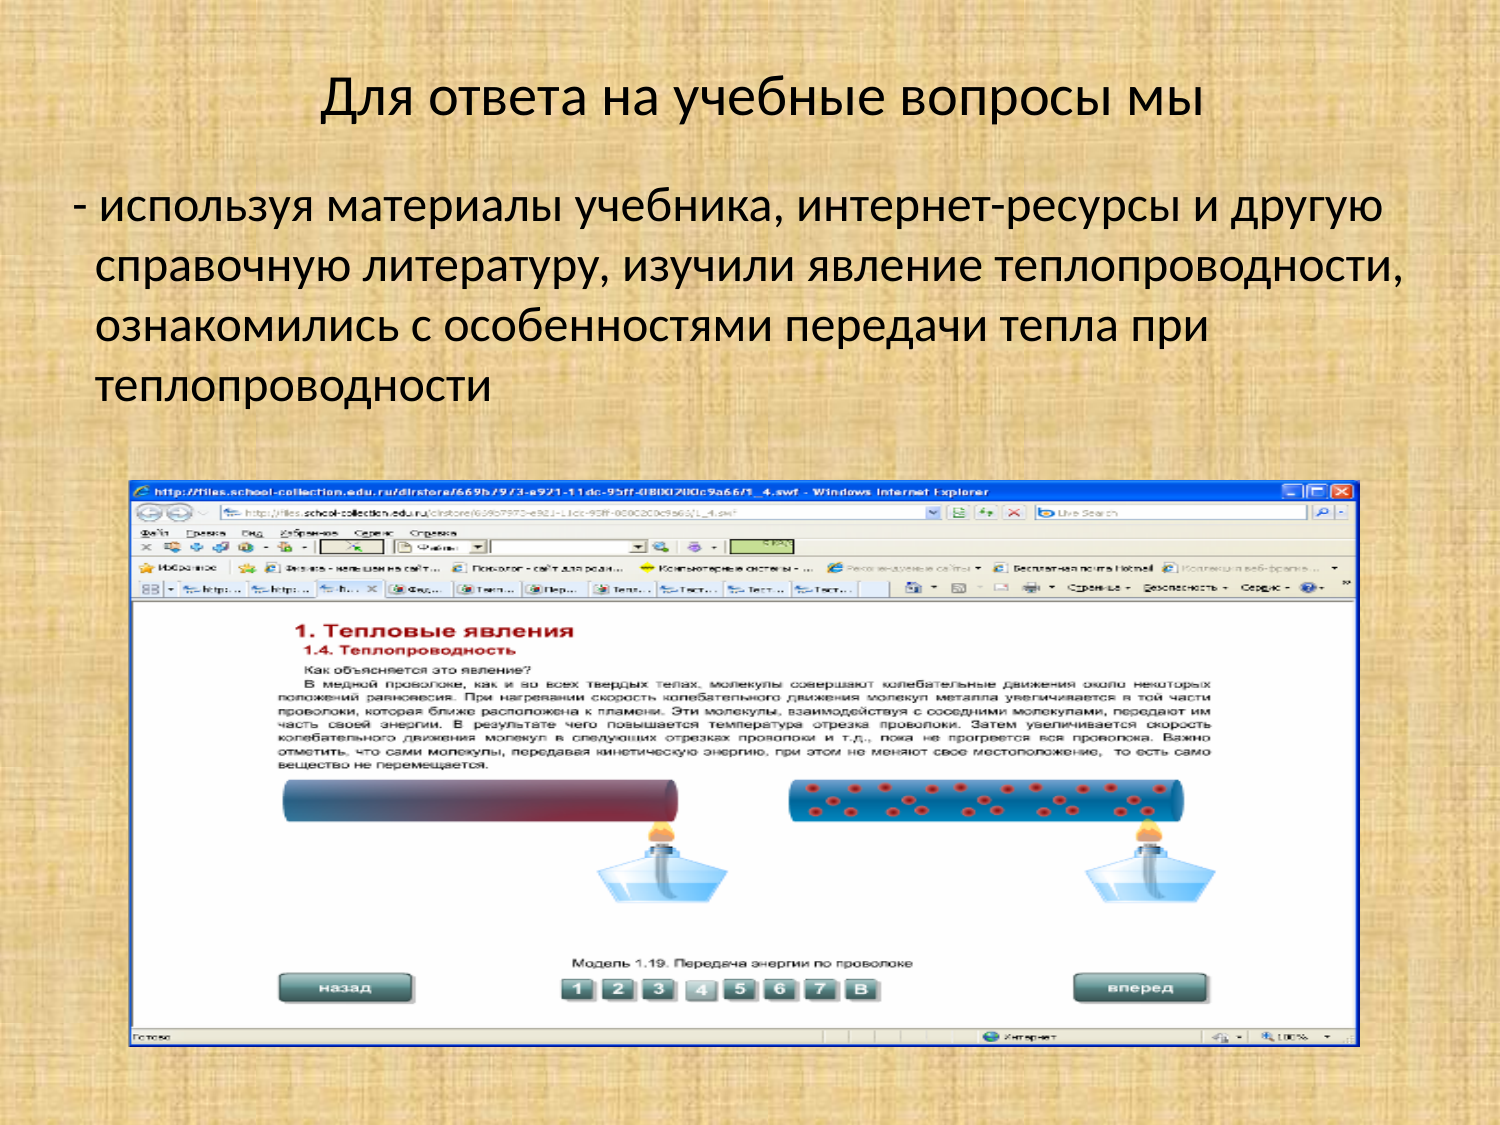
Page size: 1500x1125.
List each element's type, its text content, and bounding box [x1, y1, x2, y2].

picture [0, 0, 1500, 1125]
list - используя материалы учебника, интернет-ресурсы и другую справочную литературу, изучили явление теплопроводности, ознакомились с особенностями передачи тепла при теплопроводности [23, 164, 1442, 481]
title Для ответа на учебные вопросы мы [50, 23, 1475, 161]
